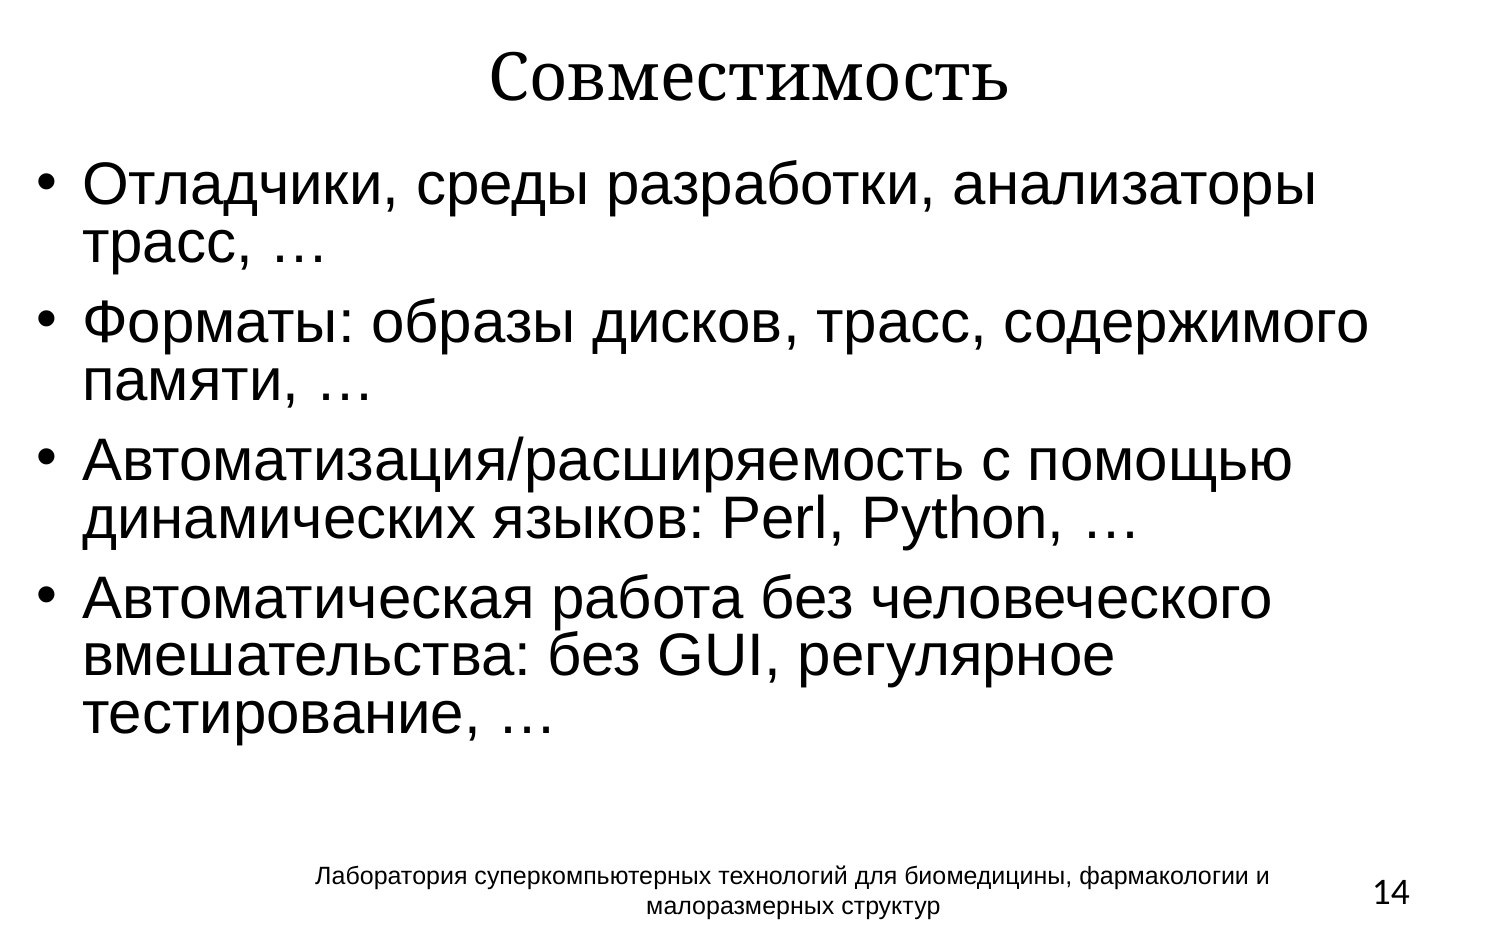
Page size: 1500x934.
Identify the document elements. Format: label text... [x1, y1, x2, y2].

text_box 14 [1337, 864, 1425, 915]
text_box Лаборатория суперкомпьютерных технологий для биомедицины, фармакологии и малоразмерных структур [249, 864, 1337, 915]
title Совместимость [75, 0, 1425, 151]
list Отладчики, среды разработки, анализаторы трасс, … Форматы: образы дисков, трасс, содержимого памяти, … Автоматизация/расширяемость с помощью динамических языков: Perl, Python, … Автоматическая работа без человеческого вмешательства: без GUI, регулярное тестирование, … [17, 151, 1437, 756]
